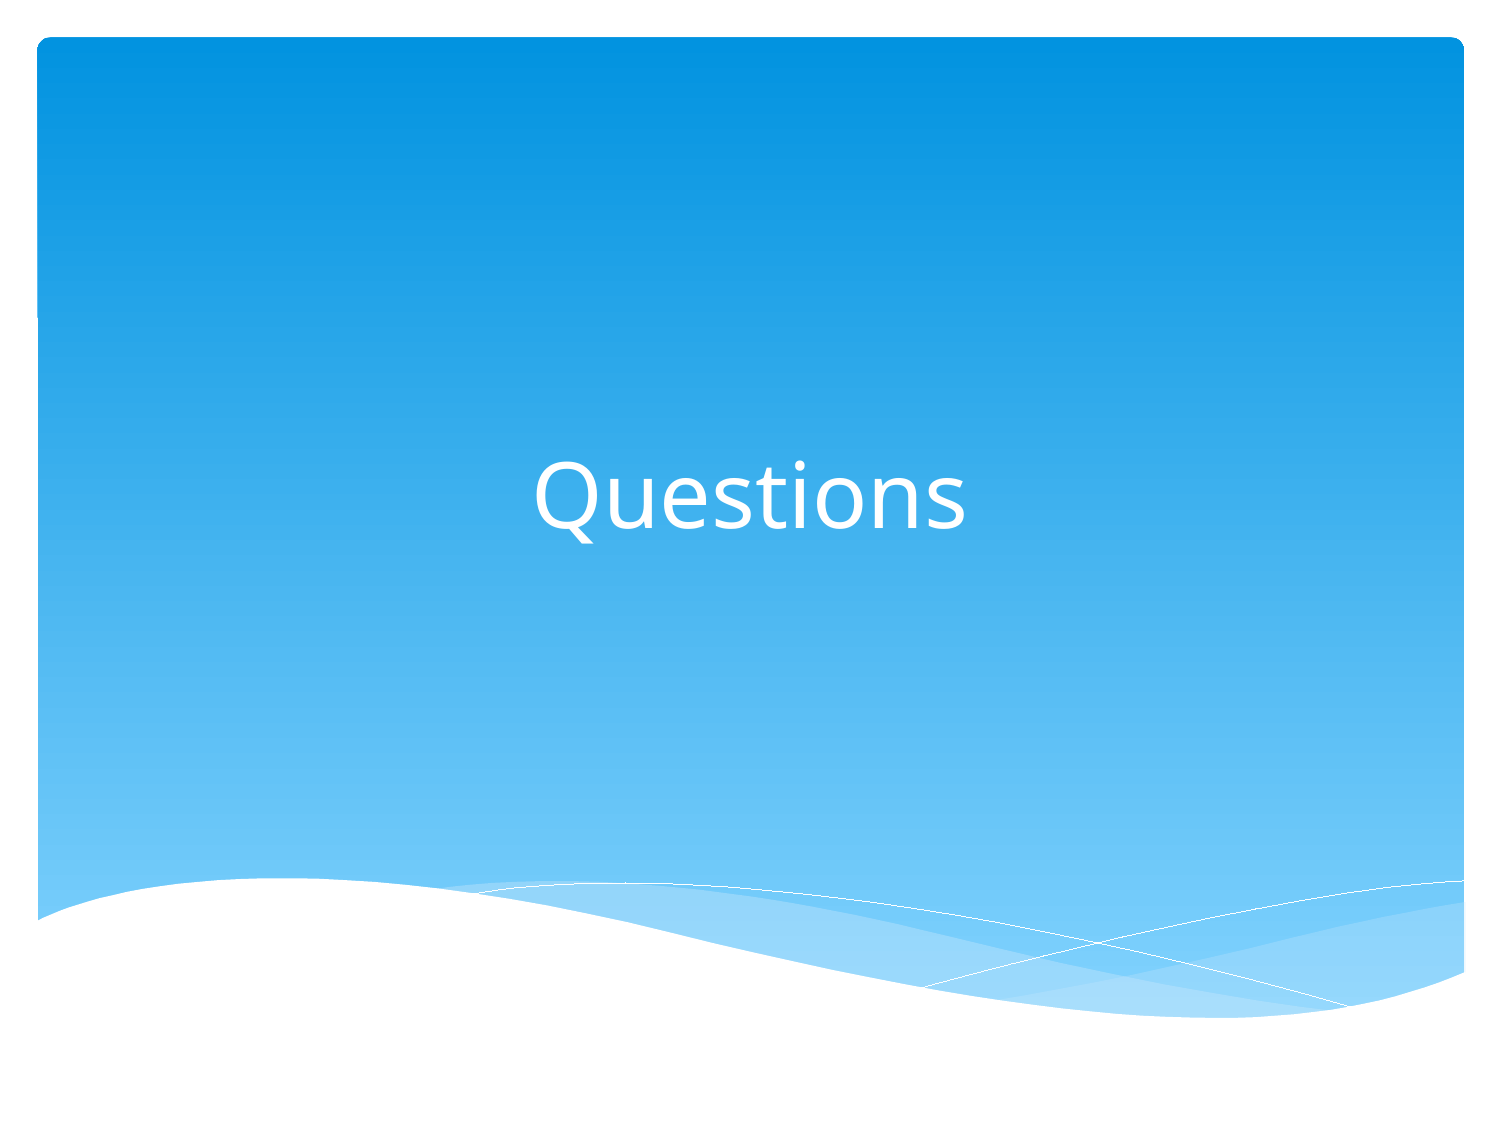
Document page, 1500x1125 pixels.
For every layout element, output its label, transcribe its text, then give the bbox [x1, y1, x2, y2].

title Questions [112, 262, 1388, 555]
